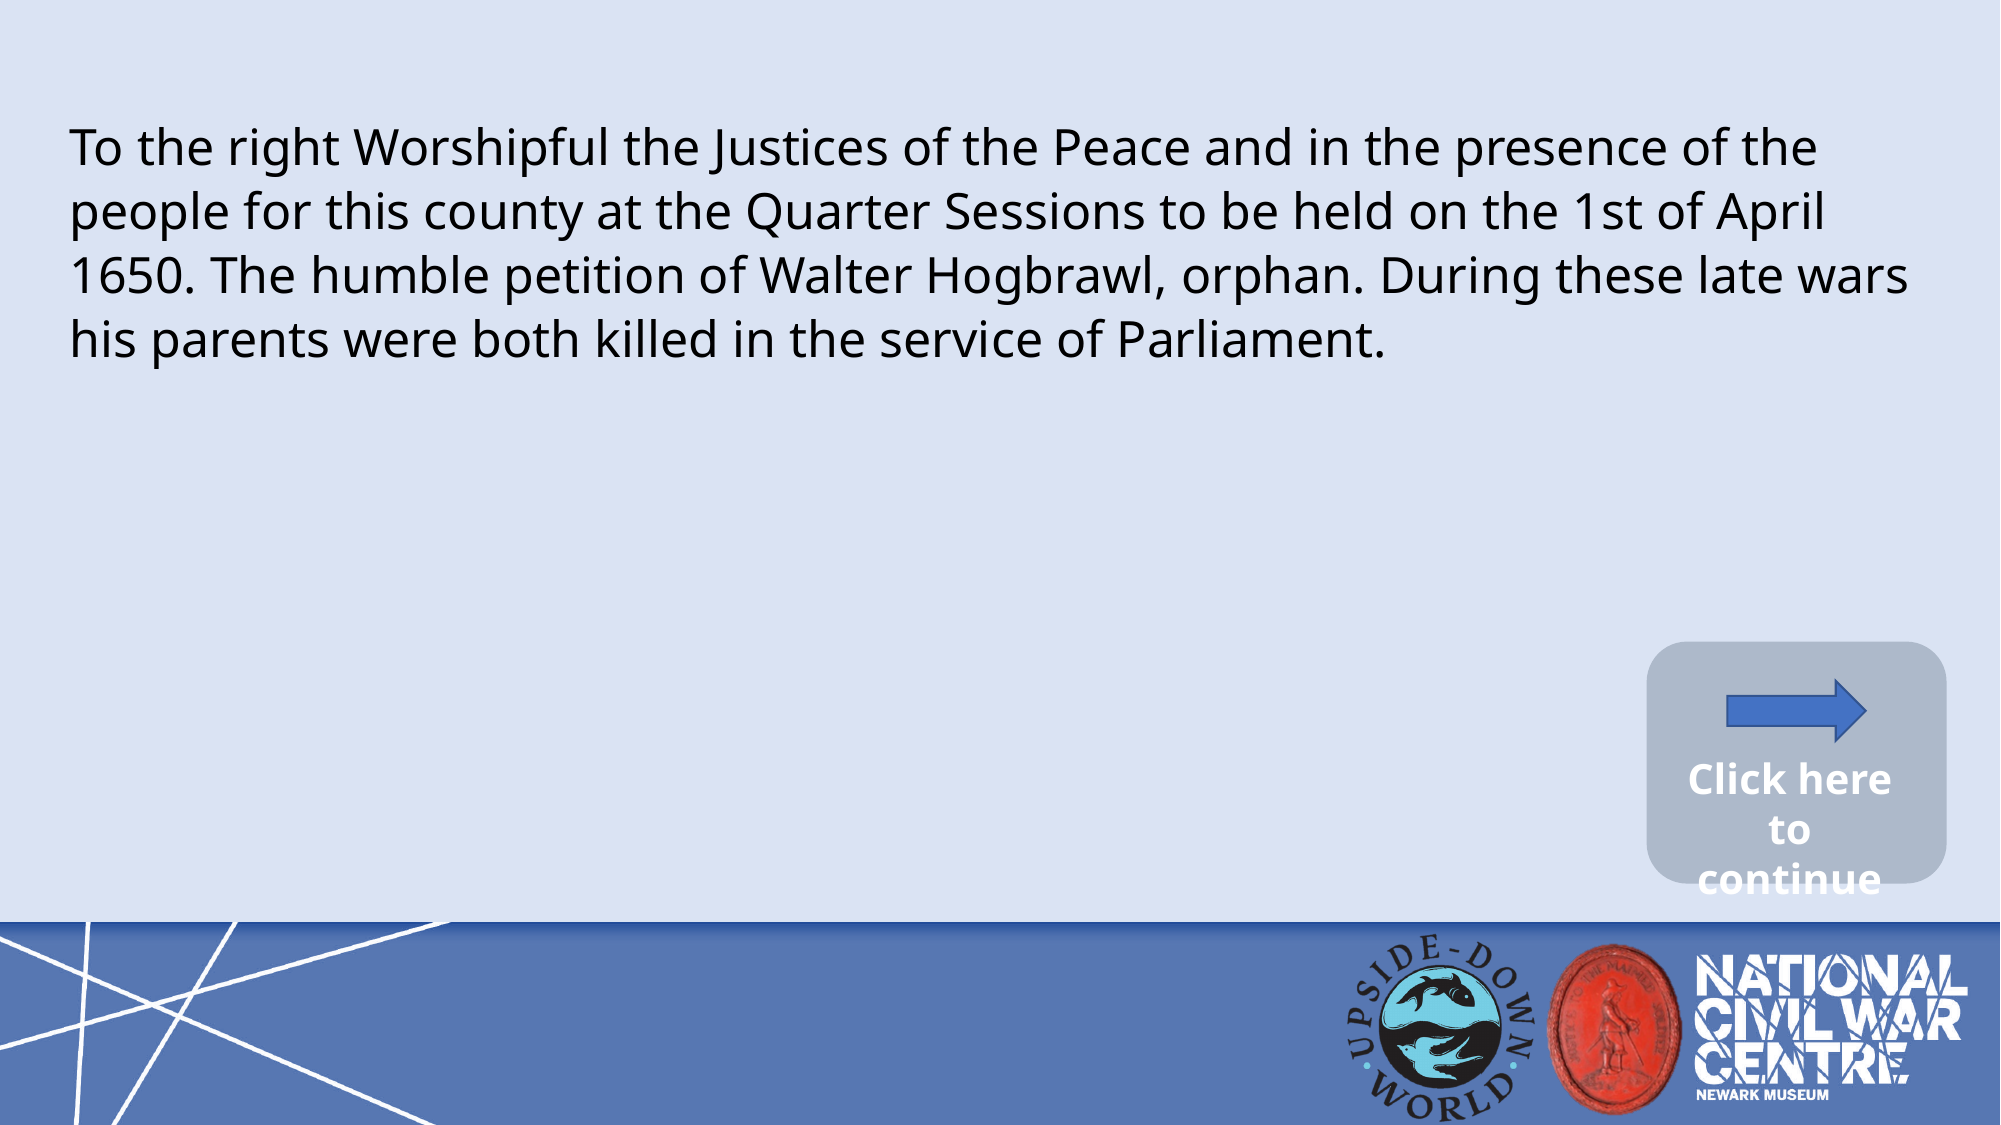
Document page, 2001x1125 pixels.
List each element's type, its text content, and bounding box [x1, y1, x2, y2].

text_box [1622, 616, 1970, 901]
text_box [1646, 641, 1947, 884]
text_box To the right Worshipful the Justices of the Peace and in the presence of the people for this county at the Quarter Sessions to be held on the 1st of April 1650. The humble petition of Walter Hogbrawl, orphan. During these late wars his parents were both killed in the service of Parliament. [54, 38, 1969, 376]
picture [0, 922, 2000, 1125]
